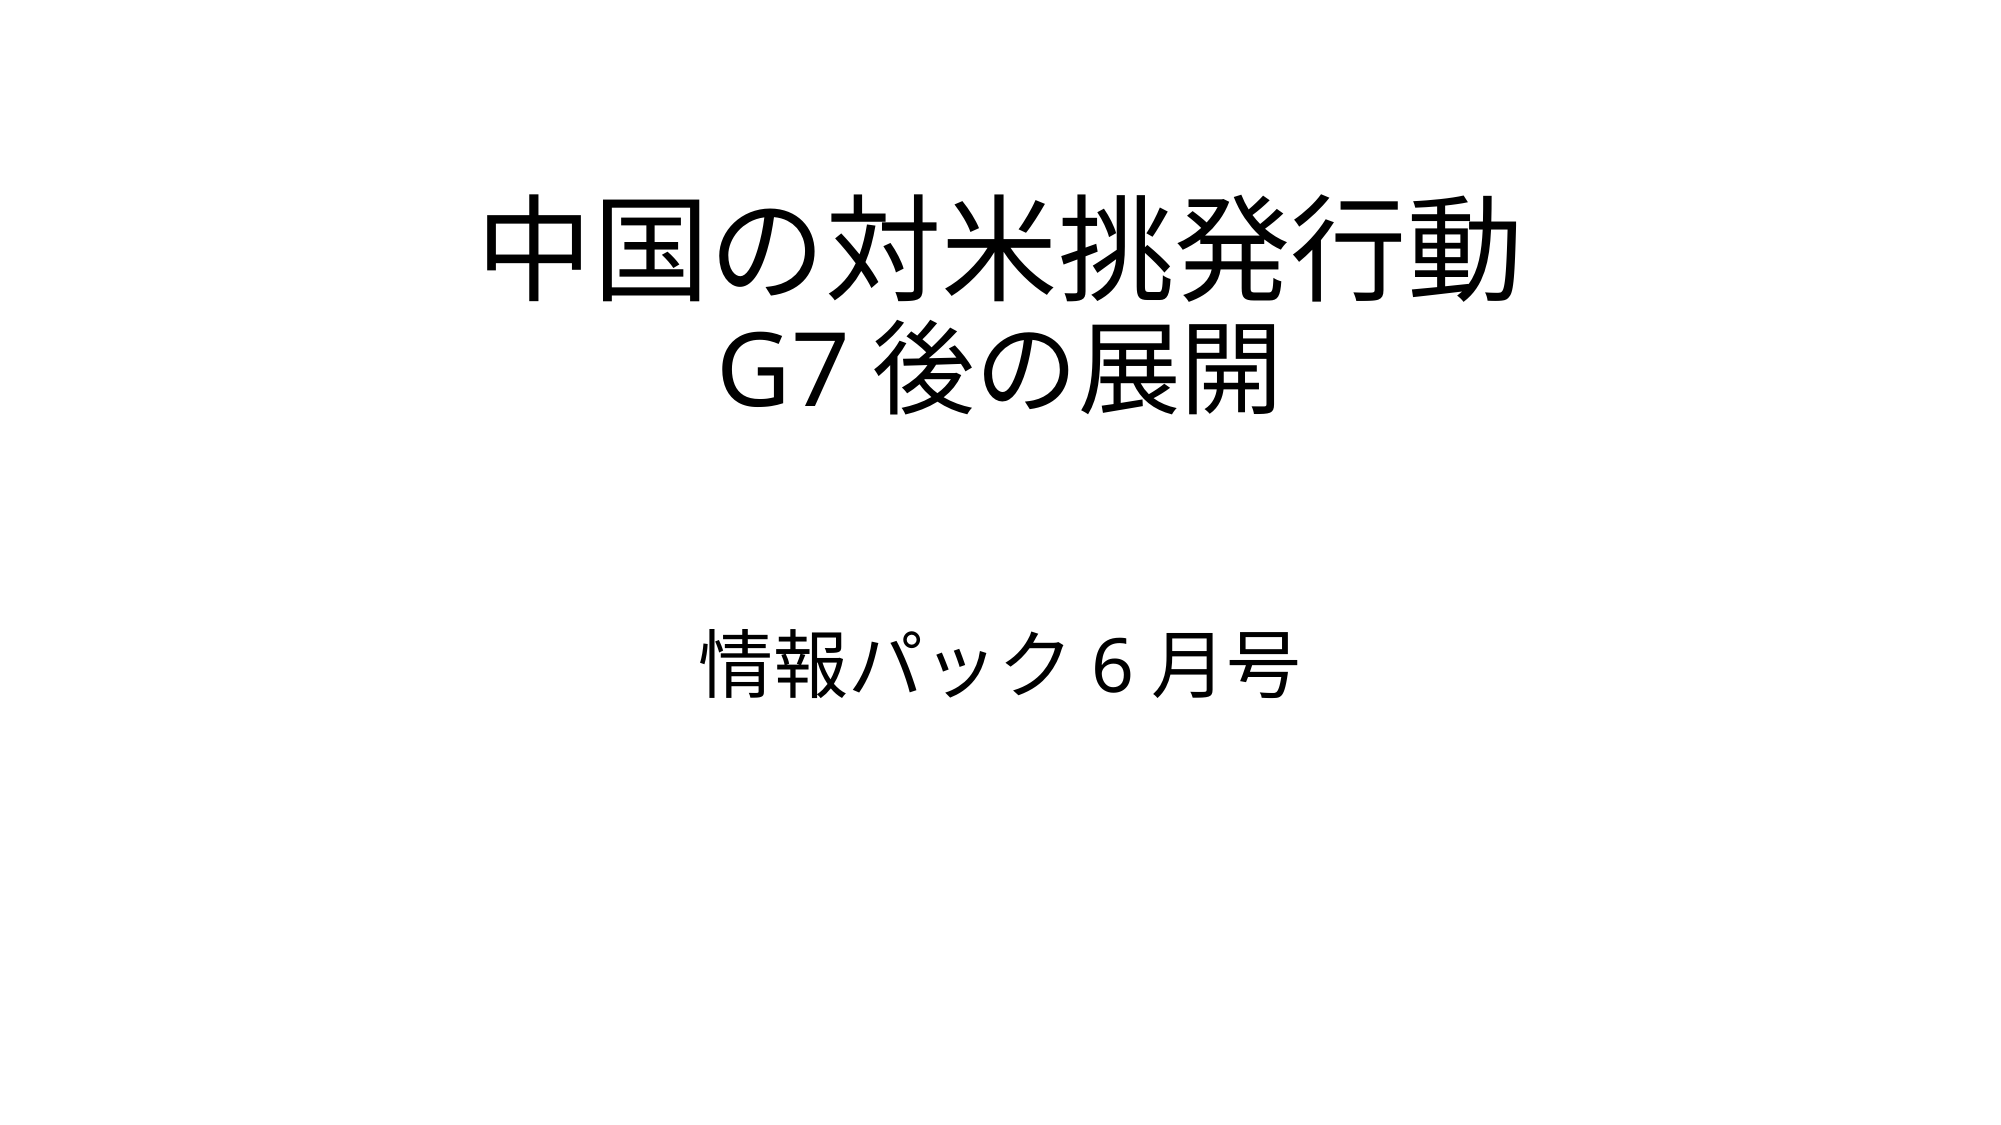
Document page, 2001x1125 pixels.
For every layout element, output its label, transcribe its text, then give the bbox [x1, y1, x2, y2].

subtitle 情報パック6月号 [249, 619, 1750, 892]
title 中国の対米挑発行動 G7後の展開 [249, 184, 1750, 576]
